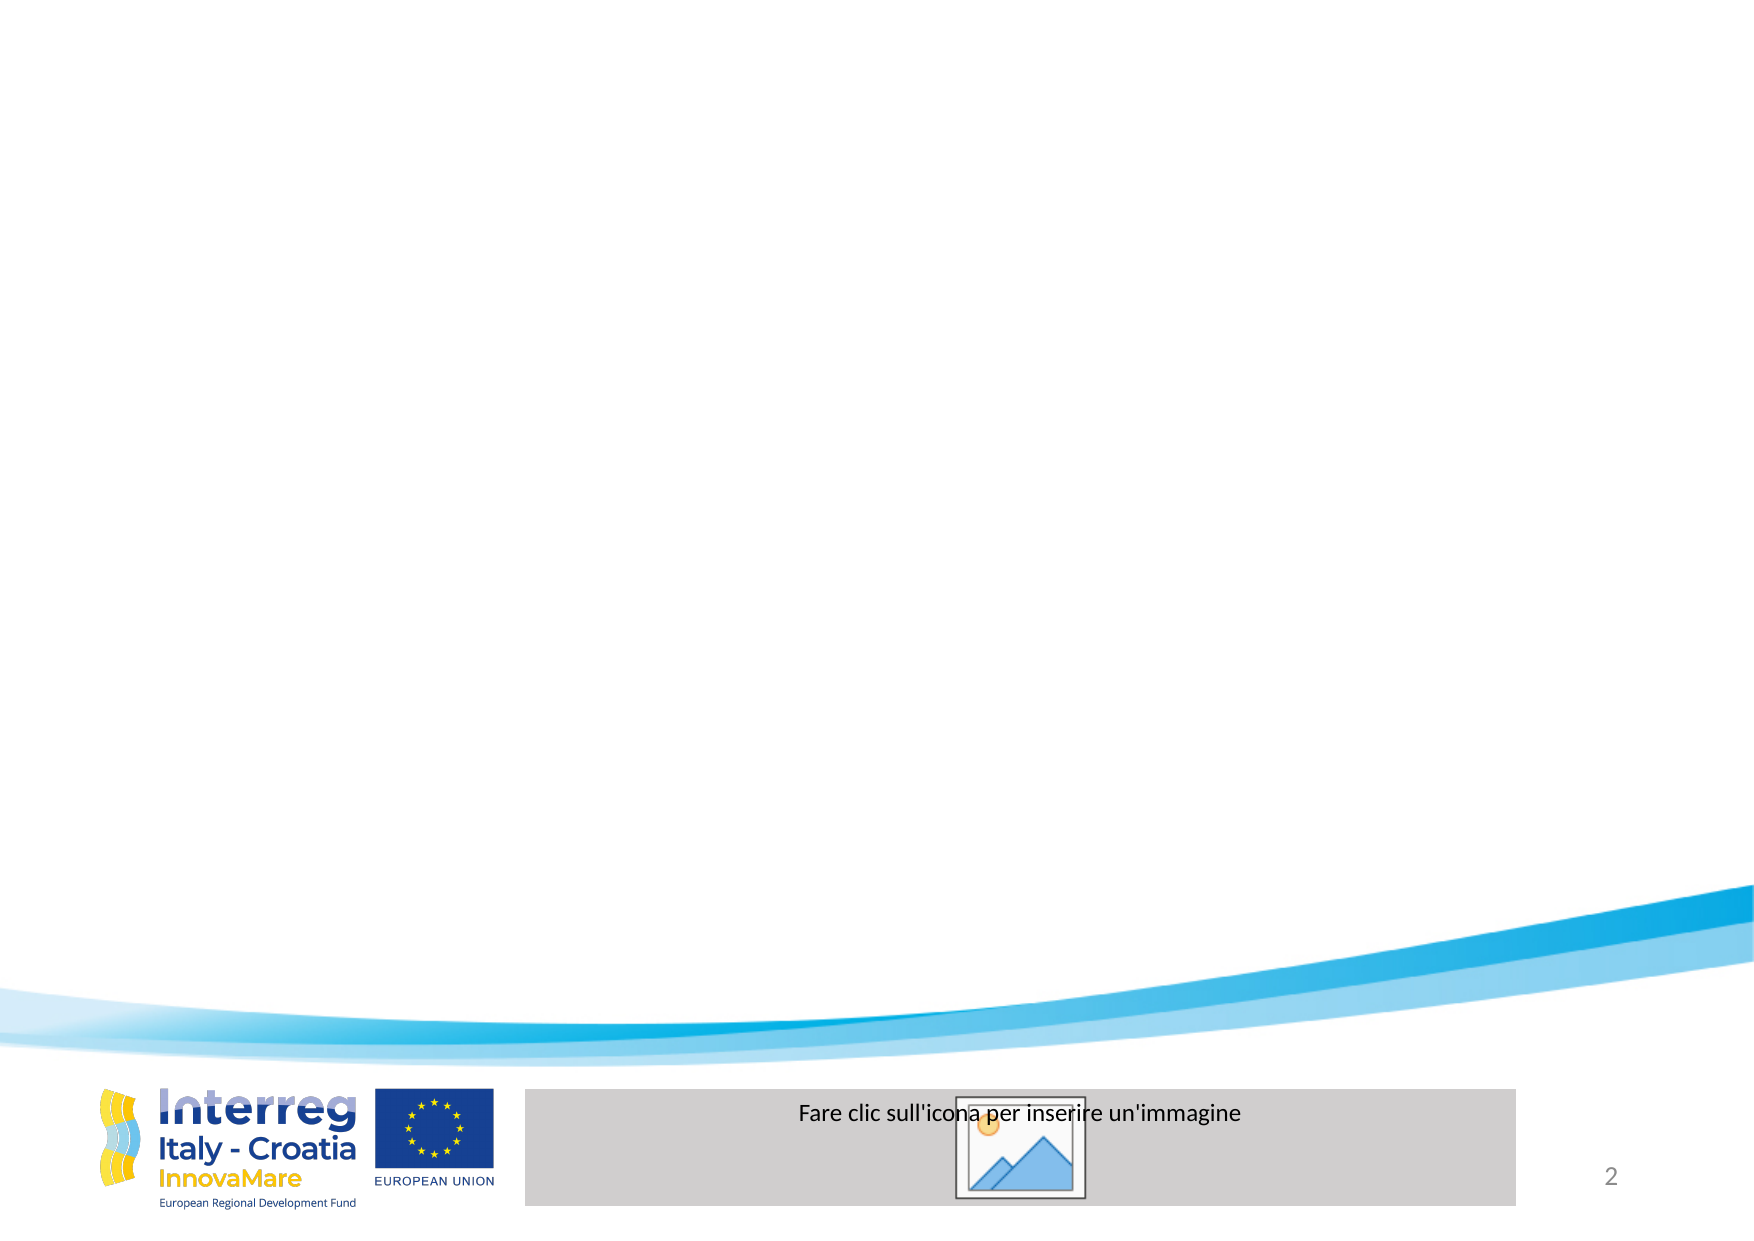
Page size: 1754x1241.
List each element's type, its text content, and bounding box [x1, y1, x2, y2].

slide_number 2 [1521, 1132, 1634, 1216]
picture [0, 884, 1754, 1220]
